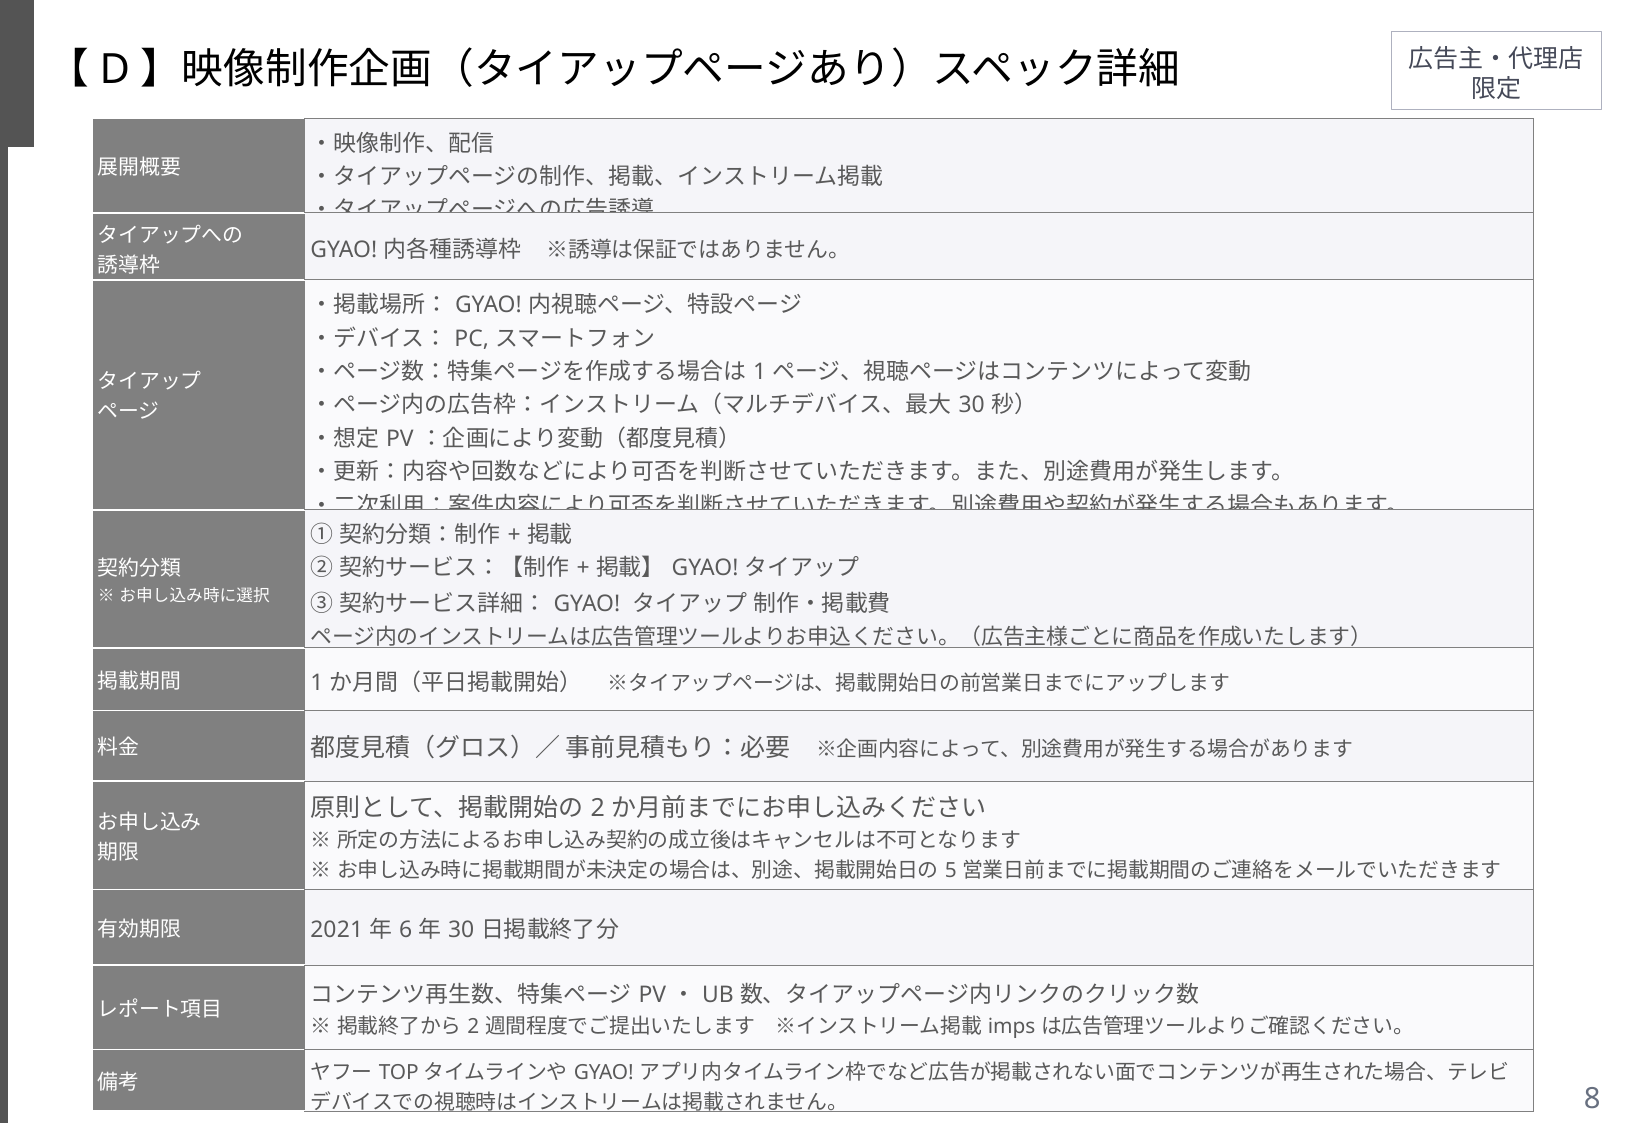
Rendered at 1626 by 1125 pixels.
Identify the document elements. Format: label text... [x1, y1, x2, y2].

table_cell 1か月間（平日掲載開始） ※タイアップページは、掲載開始日の前営業日までにアップします [305, 648, 1533, 710]
table_cell タイアップ ページ [93, 281, 304, 509]
table_cell ヤフーTOPタイムラインやGYAO!アプリ内タイムライン枠でなど広告が掲載されない面でコンテンツが再生された場合、テレビデバイスでの視聴時はインストリームは掲載されません。 [305, 1050, 1533, 1111]
table_cell 2021年6年30日掲載終了分 [305, 890, 1533, 965]
table_cell 都度見積（グロス）／ 事前見積もり：必要 ※企画内容によって、別途費用が発生する場合があります [305, 711, 1533, 781]
table_cell 掲載期間 [93, 649, 304, 710]
table_cell 契約分類 ※お申し込み時に選択 [93, 511, 304, 647]
table_cell レポート項目 [93, 966, 304, 1049]
table_cell 料金 [93, 711, 304, 780]
footer Copyright（C）2021 Yahoo Japan Corporation. All Rights Reserved. 無断引用・転載禁止 [440, 1112, 1185, 1118]
table_cell 原則として、掲載開始の2か月前までにお申し込みください ※所定の方法によるお申し込み契約の成立後はキャンセルは不可となります ※お申し込み時に掲載期間が未決定の場合は、別途、掲載開始日の5営業日前までに掲載期間のご連絡をメールでいただきます [305, 782, 1533, 889]
table_header 展開概要 [93, 119, 304, 212]
table_cell タイアップへの 誘導枠 [93, 214, 304, 279]
table_cell お申し込み 期限 [93, 782, 304, 889]
table_header ・映像制作、配信 ・タイアップページの制作、掲載、インストリーム掲載 ・タイアップページへの広告誘導 [305, 119, 1533, 212]
table_cell ・掲載場所：GYAO!内視聴ページ、特設ページ ・デバイス：PC,スマートフォン ・ページ数：特集ページを作成する場合は1ページ、視聴ページはコンテンツによって変動 ・ページ内の広告枠：インストリーム（マルチデバイス、最大30秒） ・想定PV：企画により変動（都度見積） ・更新：内容や回数などにより可否を判断させていただきます。また、別途費用が発生します。 ・二次利用：案件内容により可否を判断させていただきます。別途費用や契約が発生する場合もあります。 [305, 280, 1533, 509]
table_cell GYAO!内各種誘導枠 ※誘導は保証ではありません。 [305, 213, 1533, 279]
title 【D】映像制作企画（タイアップページあり）スペック詳細 [32, 30, 1344, 102]
table_cell 有効期限 [93, 890, 304, 964]
table_cell コンテンツ再生数、特集ページPV・UB数、タイアップページ内リンクのクリック数 ※掲載終了から2週間程度でご提出いたします ※インストリーム掲載impsは広告管理ツールよりご確認ください。 [305, 966, 1533, 1049]
table_cell ①契約分類：制作+掲載 ②契約サービス：【制作+掲載】GYAO!タイアップ ③契約サービス詳細：GYAO! タイアップ 制作・掲載費 ページ内のインストリームは広告管理ツールよりお申込ください。（広告主様ごとに商品を作成いたします） [305, 510, 1533, 647]
table_cell 備考 [93, 1050, 304, 1110]
